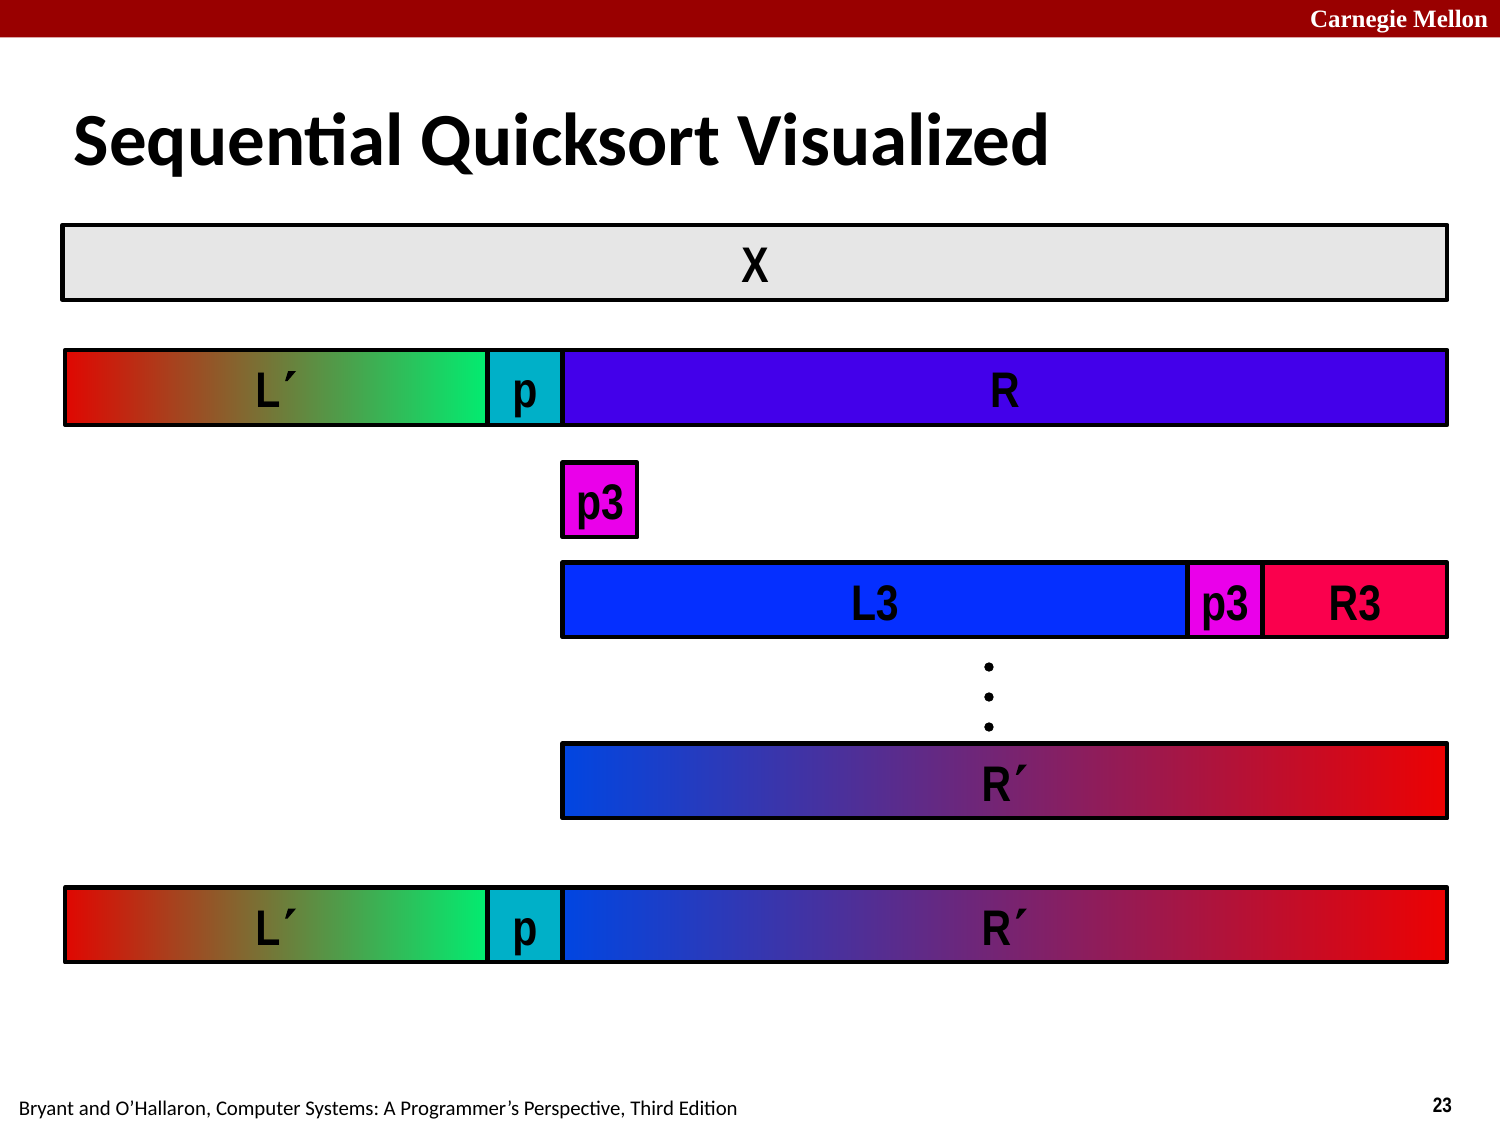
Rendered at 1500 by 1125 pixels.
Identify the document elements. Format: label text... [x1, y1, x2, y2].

title Sequential Quicksort Visualized [58, 72, 1305, 199]
text_box p [488, 349, 562, 425]
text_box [562, 643, 1448, 819]
text_box X [62, 224, 1448, 300]
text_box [64, 887, 1448, 963]
text_box R [562, 349, 1448, 425]
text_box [562, 462, 1448, 638]
text_box L [65, 349, 488, 425]
